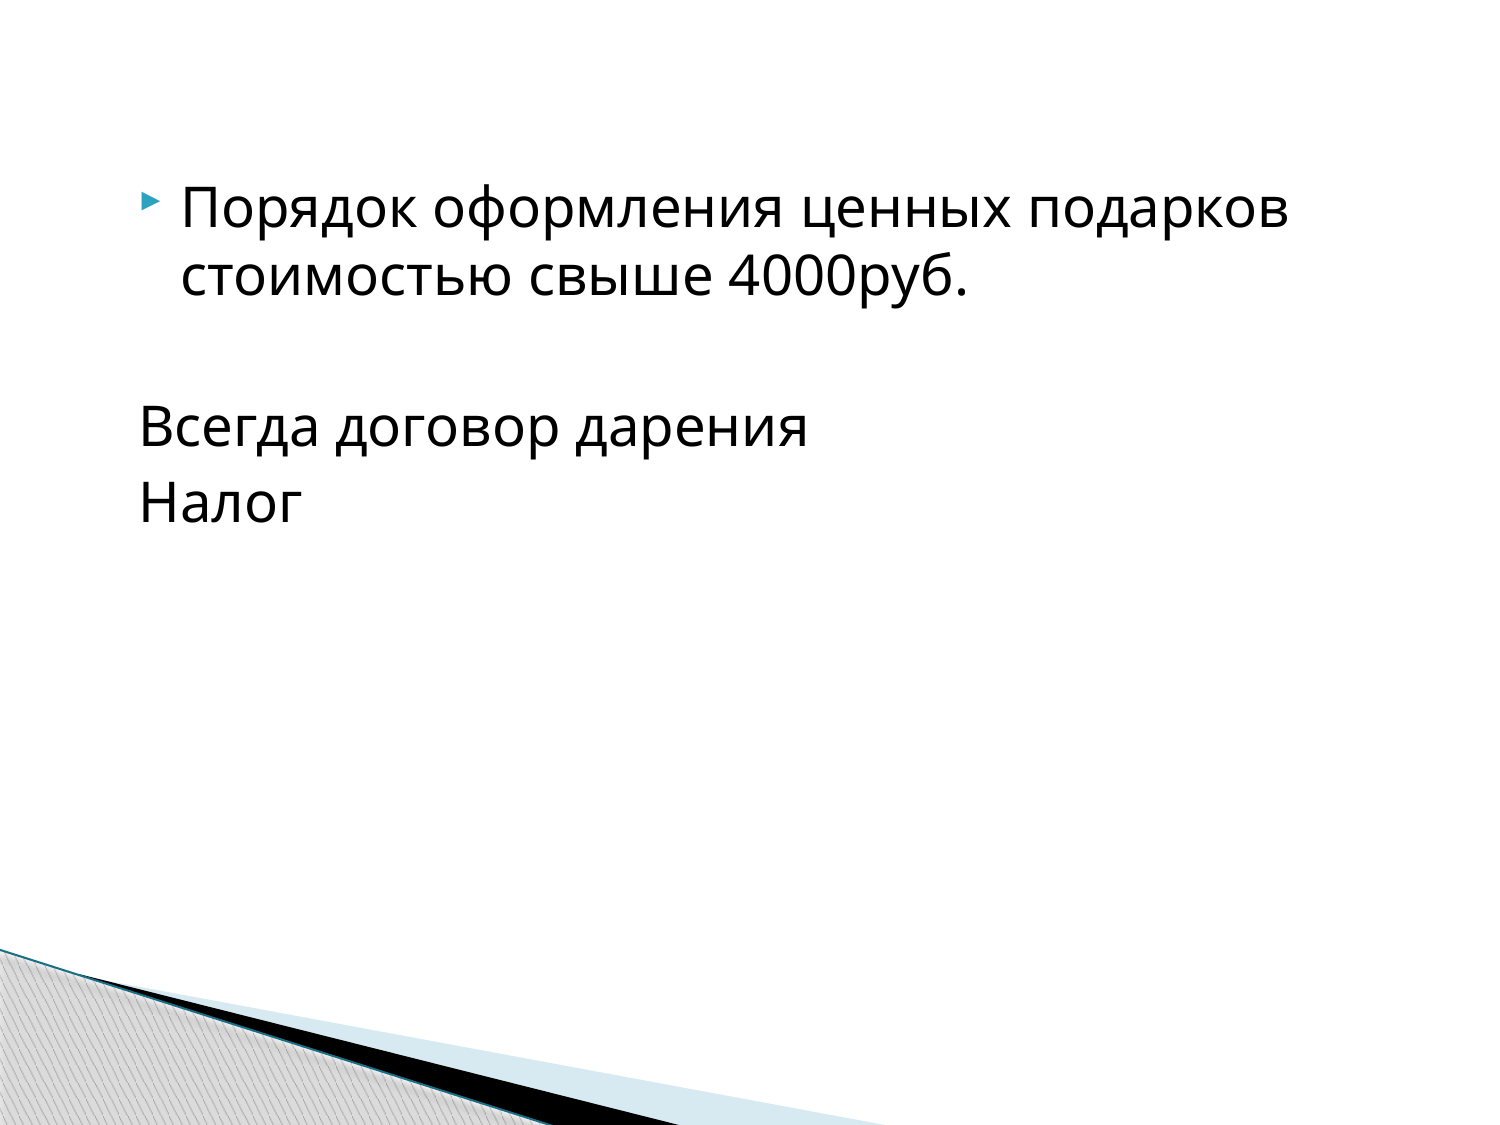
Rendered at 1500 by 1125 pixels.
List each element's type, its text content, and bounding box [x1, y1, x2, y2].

list Порядок оформления ценных подарков стоимостью свыше 4000руб. Всегда договор дарения Налог [105, 164, 1425, 1005]
